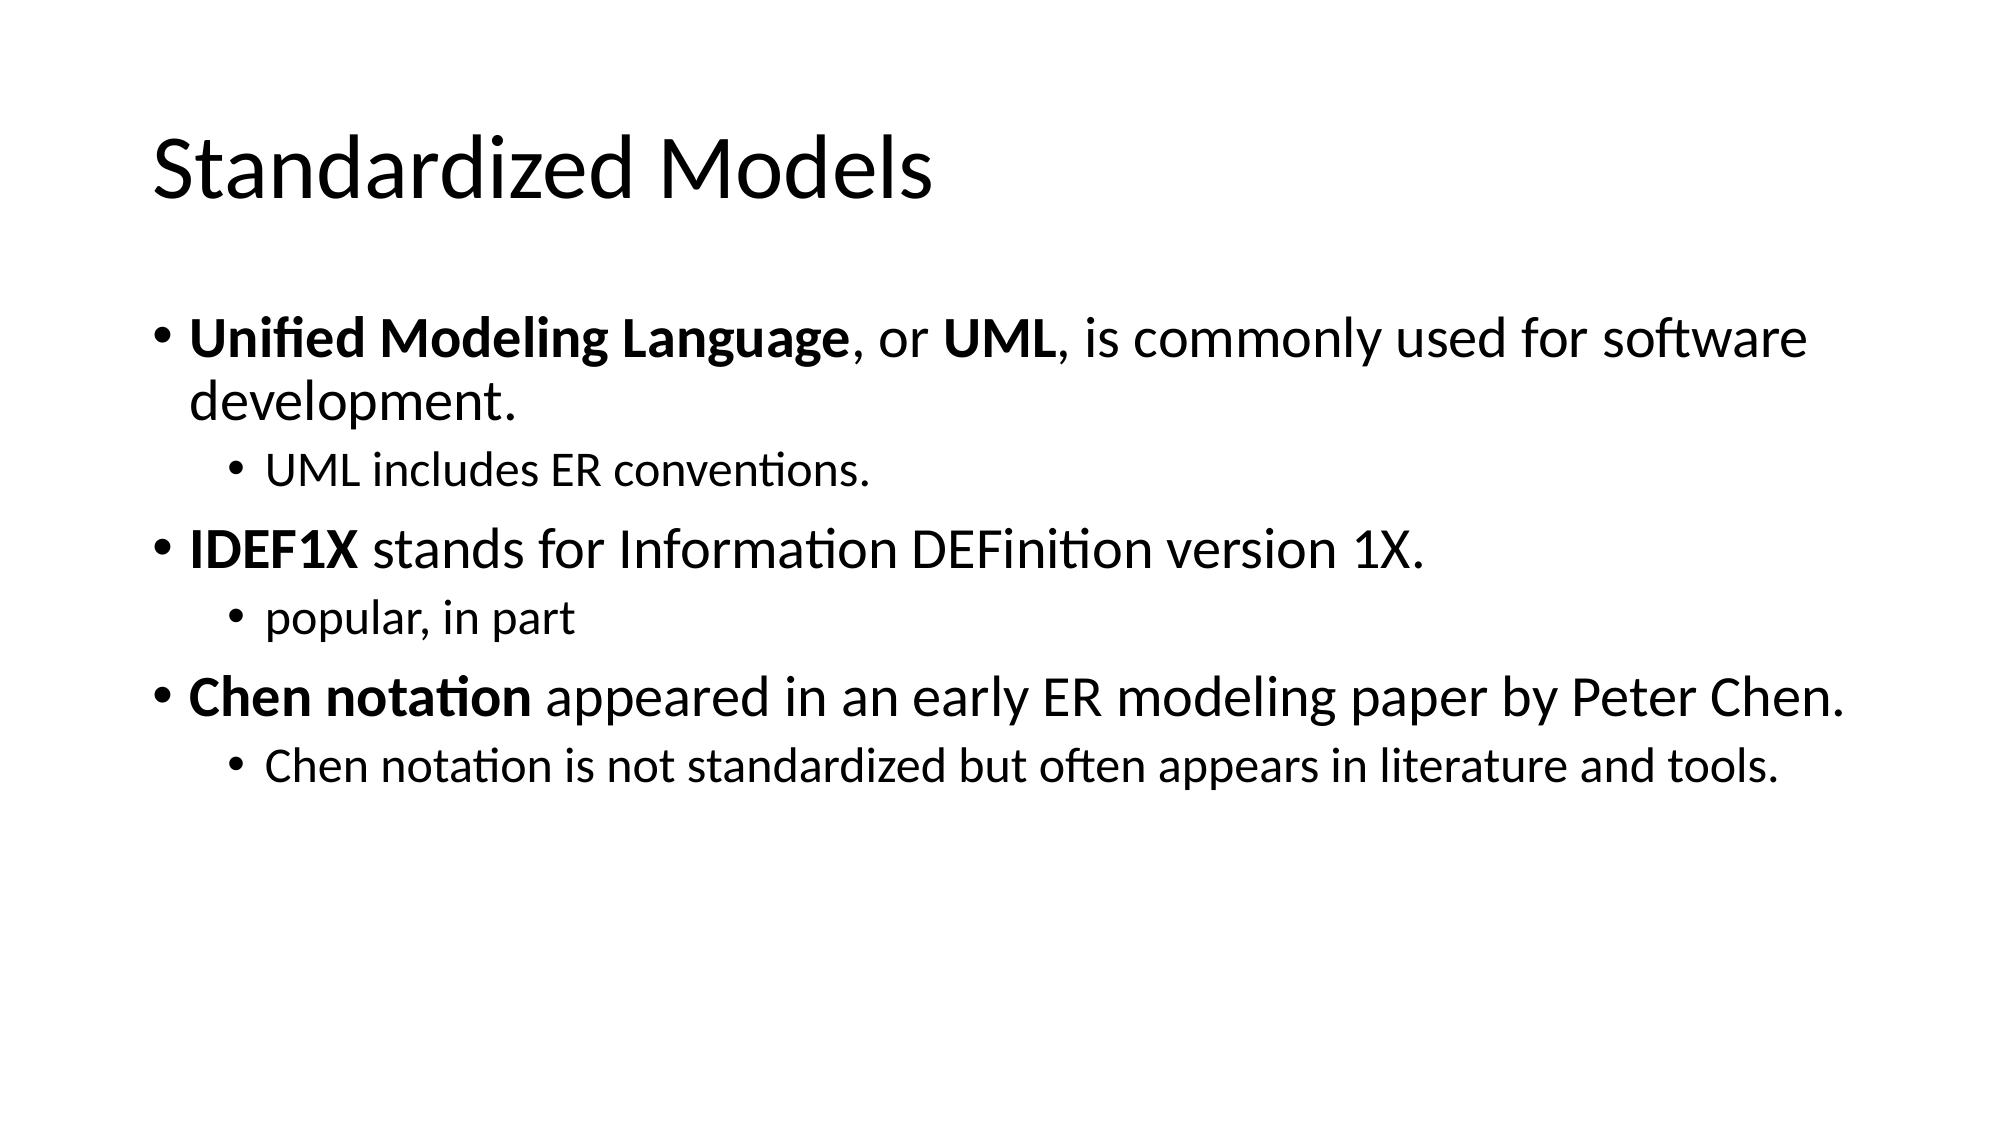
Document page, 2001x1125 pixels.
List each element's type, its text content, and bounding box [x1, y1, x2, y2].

title Standardized Models [137, 59, 1863, 278]
list Unified Modeling Language, or UML, is commonly used for software development. UML includes ER conventions. IDEF1X stands for Information DEFinition version 1X. popular, in part Chen notation appeared in an early ER modeling paper by Peter Chen. Chen notation is not standardized but often appears in literature and tools. [137, 299, 1863, 1014]
